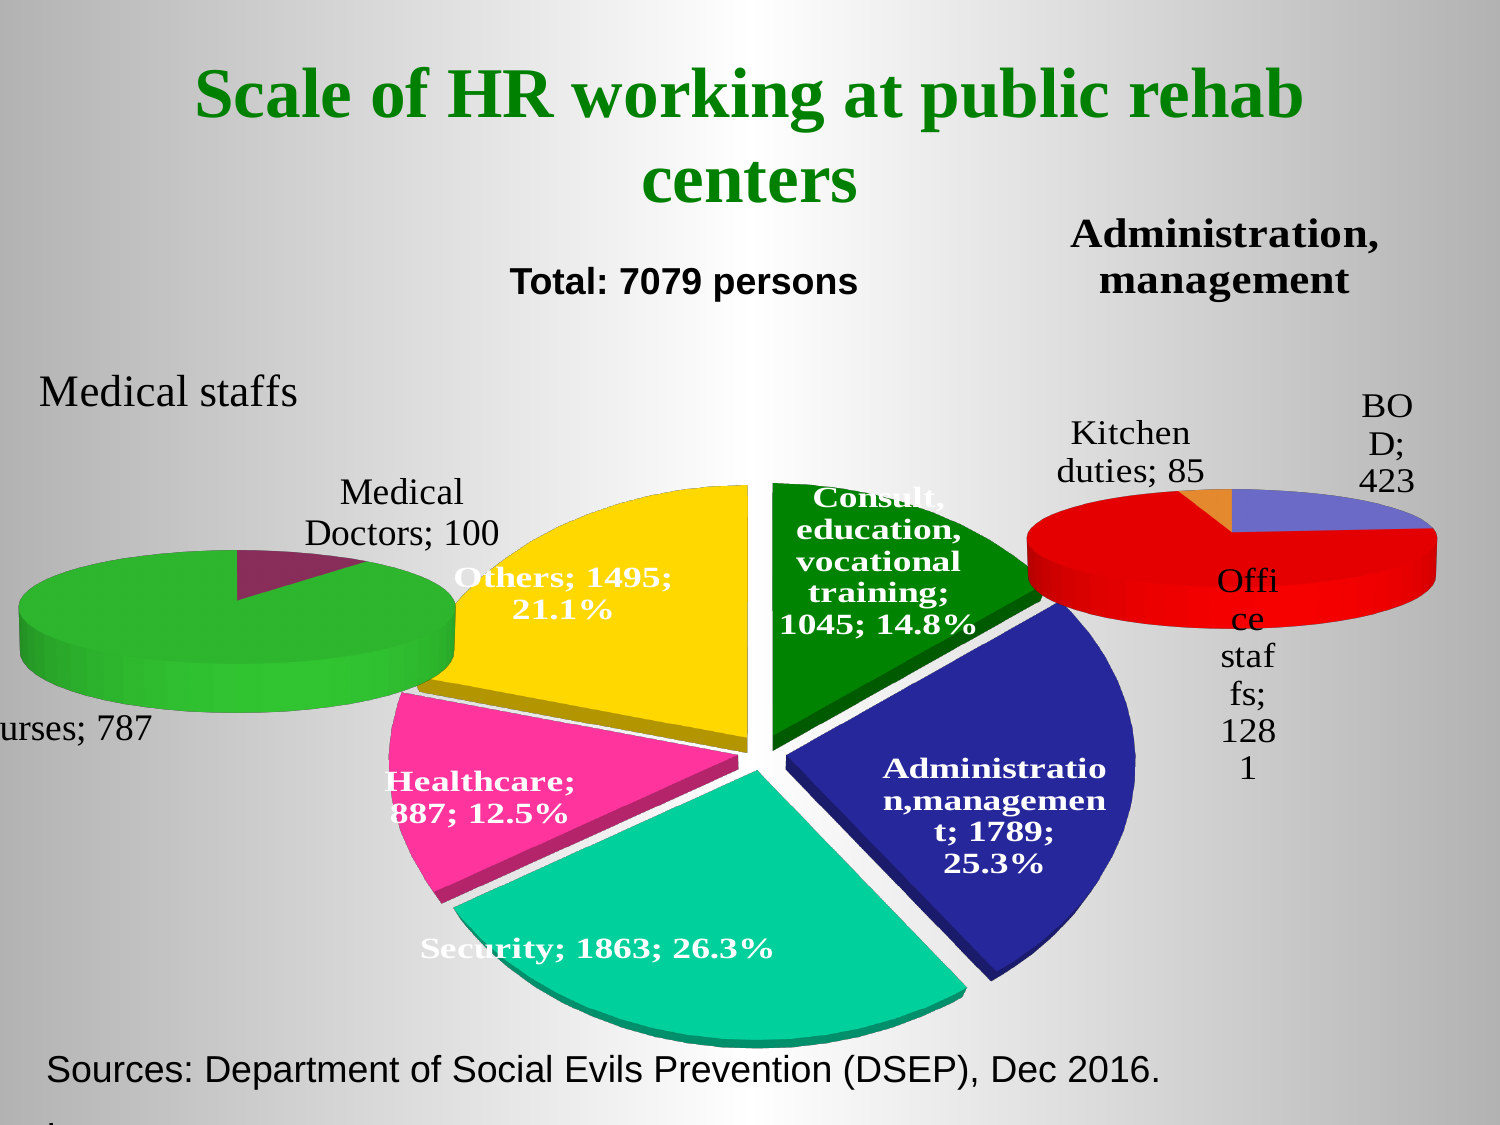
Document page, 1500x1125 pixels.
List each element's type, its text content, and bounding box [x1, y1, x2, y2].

title Scale of HR working at public rehab centers [112, 37, 1388, 225]
text_box Total: 7079 persons [566, 249, 874, 310]
chart [0, 162, 1500, 1076]
text_box Sources: Department of Social Evils Prevention (DSEP), Dec 2016. . [31, 1037, 1177, 1125]
